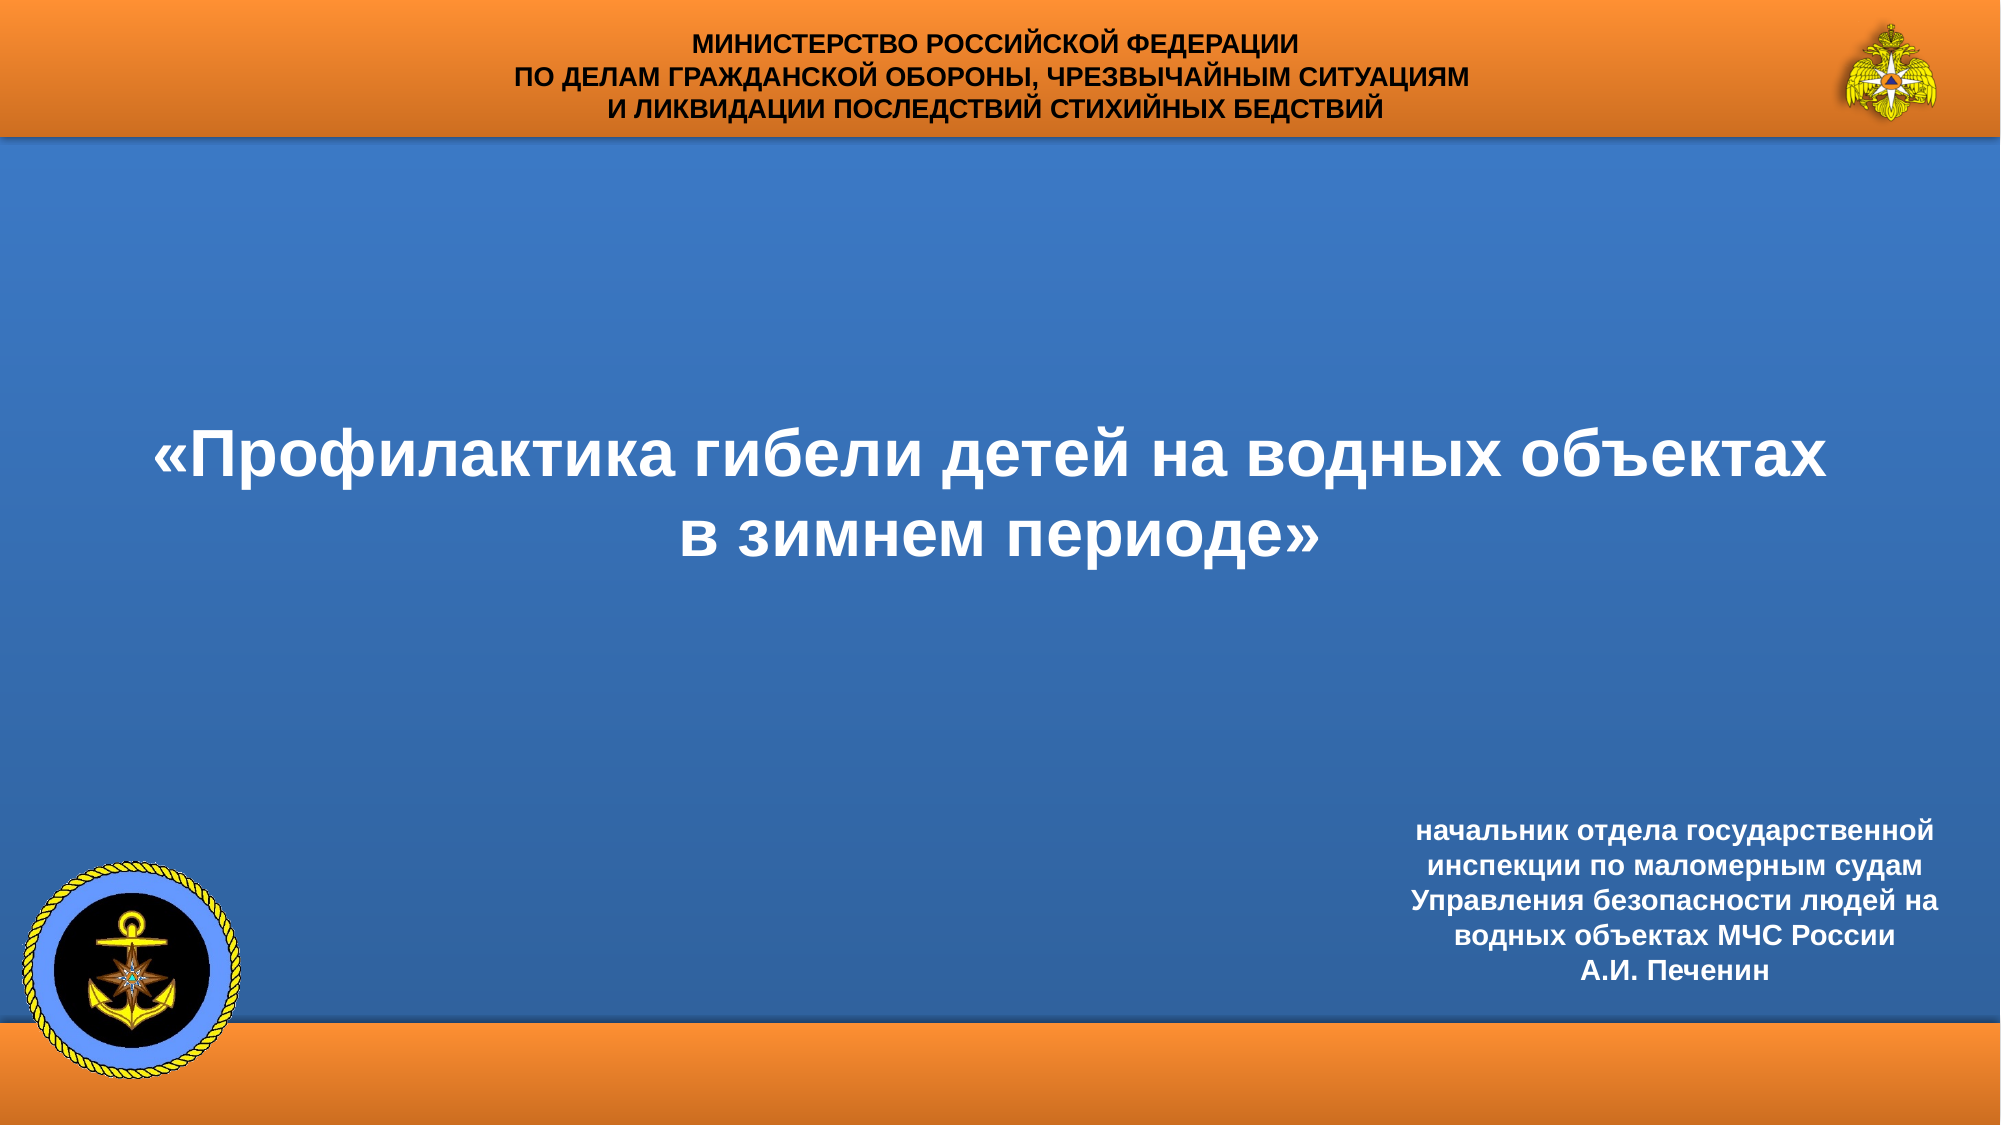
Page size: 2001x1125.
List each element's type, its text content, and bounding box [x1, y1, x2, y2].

text_box МИНИСТЕРСТВО РОССИЙСКОЙ ФЕДЕРАЦИИ ПО ДЕЛАМ ГРАЖДАНСКОЙ ОБОРОНЫ, ЧРЕЗВЫЧАЙНЫМ СИТУАЦИЯМ И ЛИКВИДАЦИИ ПОСЛЕДСТВИЙ СТИХИЙНЫХ БЕДСТВИЙ [399, 22, 1591, 128]
picture [1845, 21, 1937, 123]
text_box начальник отдела государственной инспекции по маломерным судам Управления безопасности людей на водных объектах МЧС России А.И. Печенин [1366, 806, 1984, 992]
text_box «Профилактика гибели детей на водных объектах в зимнем периоде» [0, 241, 2000, 578]
picture [22, 861, 241, 1079]
